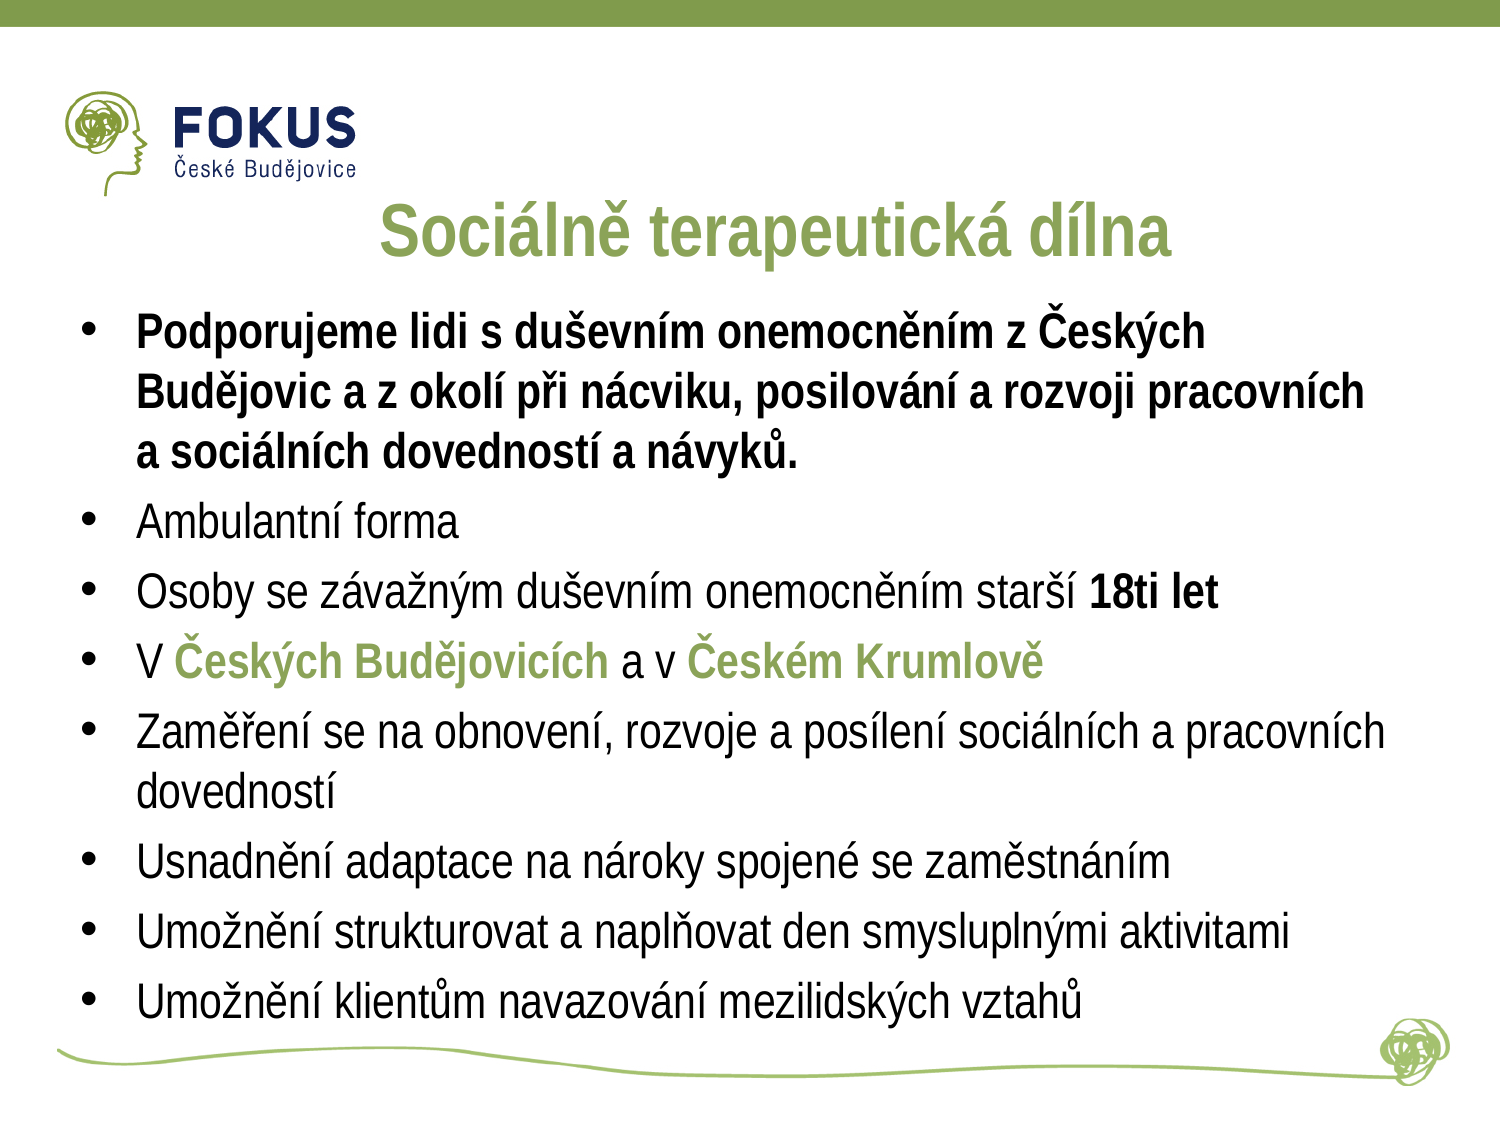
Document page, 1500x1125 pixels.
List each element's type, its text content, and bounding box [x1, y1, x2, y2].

title Sociálně terapeutická dílna [100, 132, 1451, 321]
picture [0, 0, 1500, 1125]
list Podporujeme lidi s duševním onemocněním z Českých Budějovic a z okolí při nácviku, posilování a rozvoji pracovních a sociálních dovedností a návyků. Ambulantní forma Osoby se závažným duševním onemocněním starší 18ti let V Českých Budějovicích a v Českém Krumlově Zaměření se na obnovení, rozvoje a posílení sociálních a pracovních dovedností Usnadnění adaptace na nároky spojené se zaměstnáním Umožnění strukturovat a naplňovat den smysluplnými aktivitami Umožnění klientům navazování mezilidských vztahů [64, 290, 1416, 1034]
